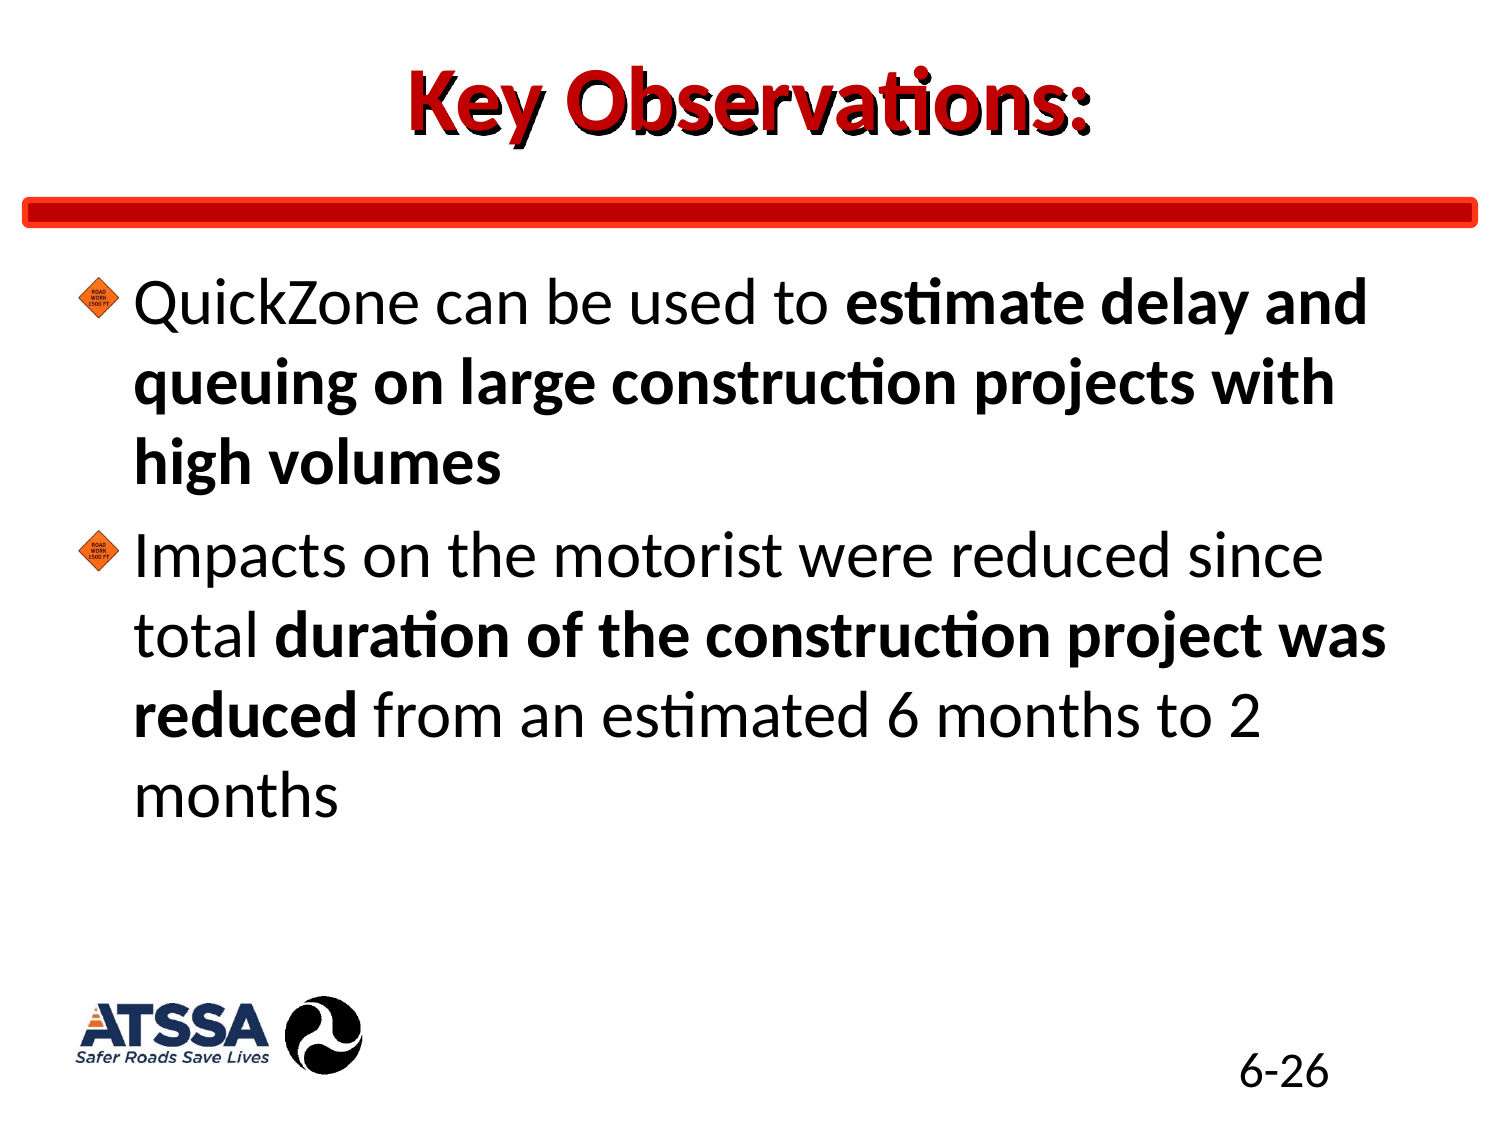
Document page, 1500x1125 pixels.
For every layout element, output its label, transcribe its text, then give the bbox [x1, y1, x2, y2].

title Key Observations: [0, 0, 1500, 188]
picture [276, 989, 370, 1077]
picture [75, 1003, 269, 1063]
picture [77, 276, 120, 319]
picture [77, 529, 120, 572]
list QuickZone can be used to estimate delay and queuing on large construction projects with high volumes Impacts on the motorist were reduced since total duration of the construction project was reduced from an estimated 6 months to 2 months [62, 249, 1451, 963]
